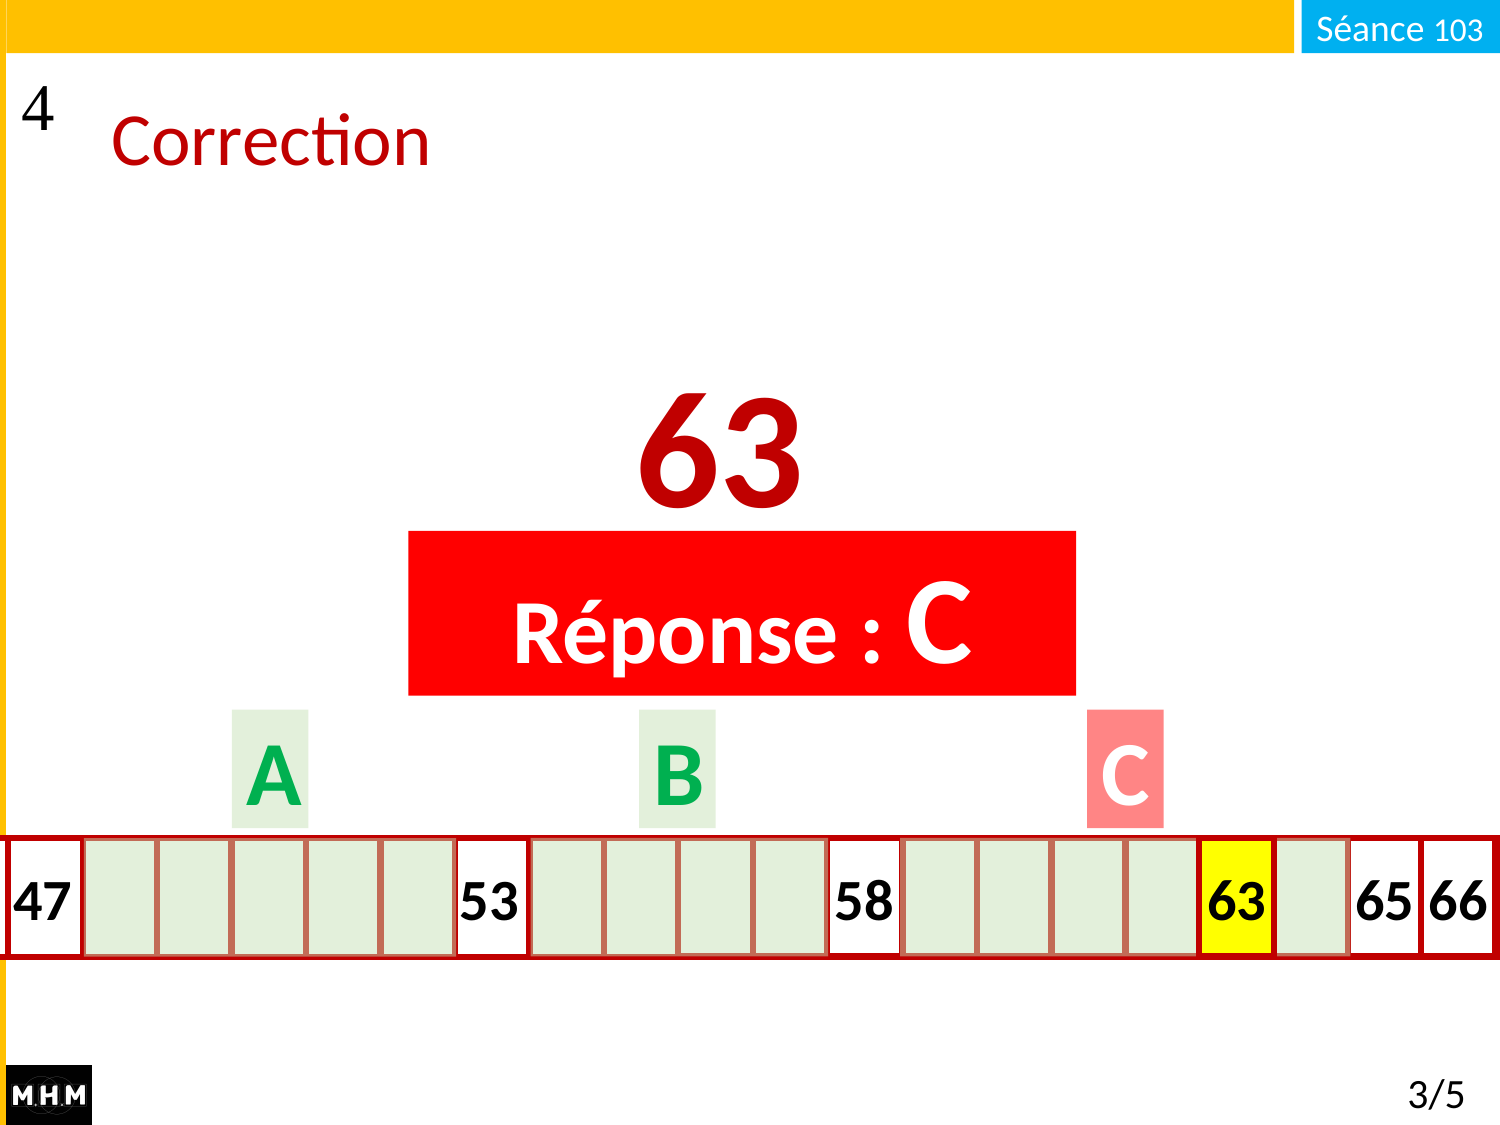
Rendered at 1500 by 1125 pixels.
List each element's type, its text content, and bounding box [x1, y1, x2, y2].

title Correction [96, 60, 1391, 223]
text_box C [1086, 709, 1165, 829]
text_box A [231, 709, 309, 829]
list 3/5 [1373, 1064, 1500, 1125]
text_box B [638, 709, 717, 829]
text_box 63 [610, 333, 829, 530]
picture [6, 1065, 92, 1125]
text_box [0, 838, 1500, 957]
text_box Réponse : C [408, 530, 1077, 696]
